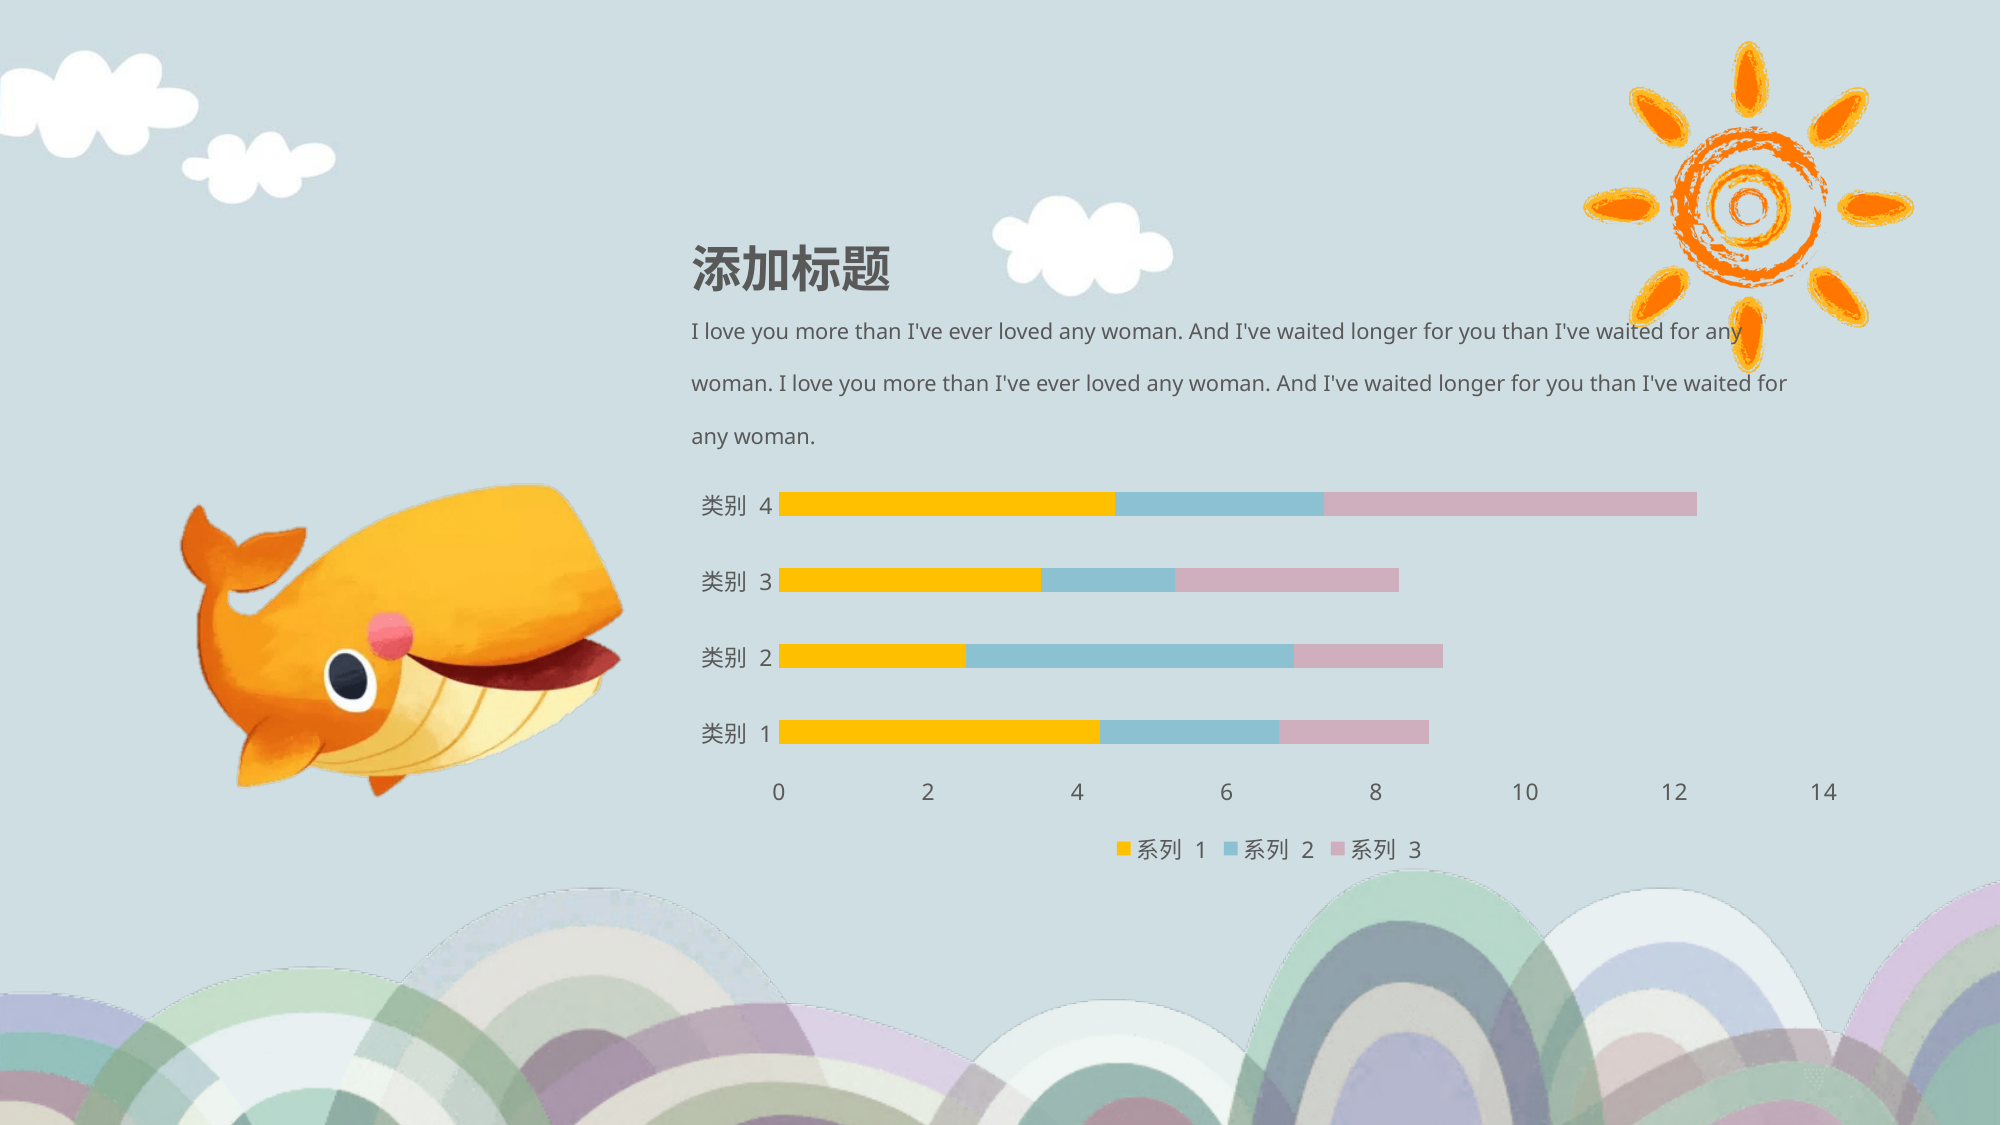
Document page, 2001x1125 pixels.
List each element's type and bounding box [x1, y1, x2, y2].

text_box [676, 218, 1817, 512]
chart [677, 458, 1862, 871]
picture [146, 458, 632, 808]
picture [1573, 0, 1947, 378]
picture [0, 830, 2000, 1125]
picture [0, 9, 1199, 418]
